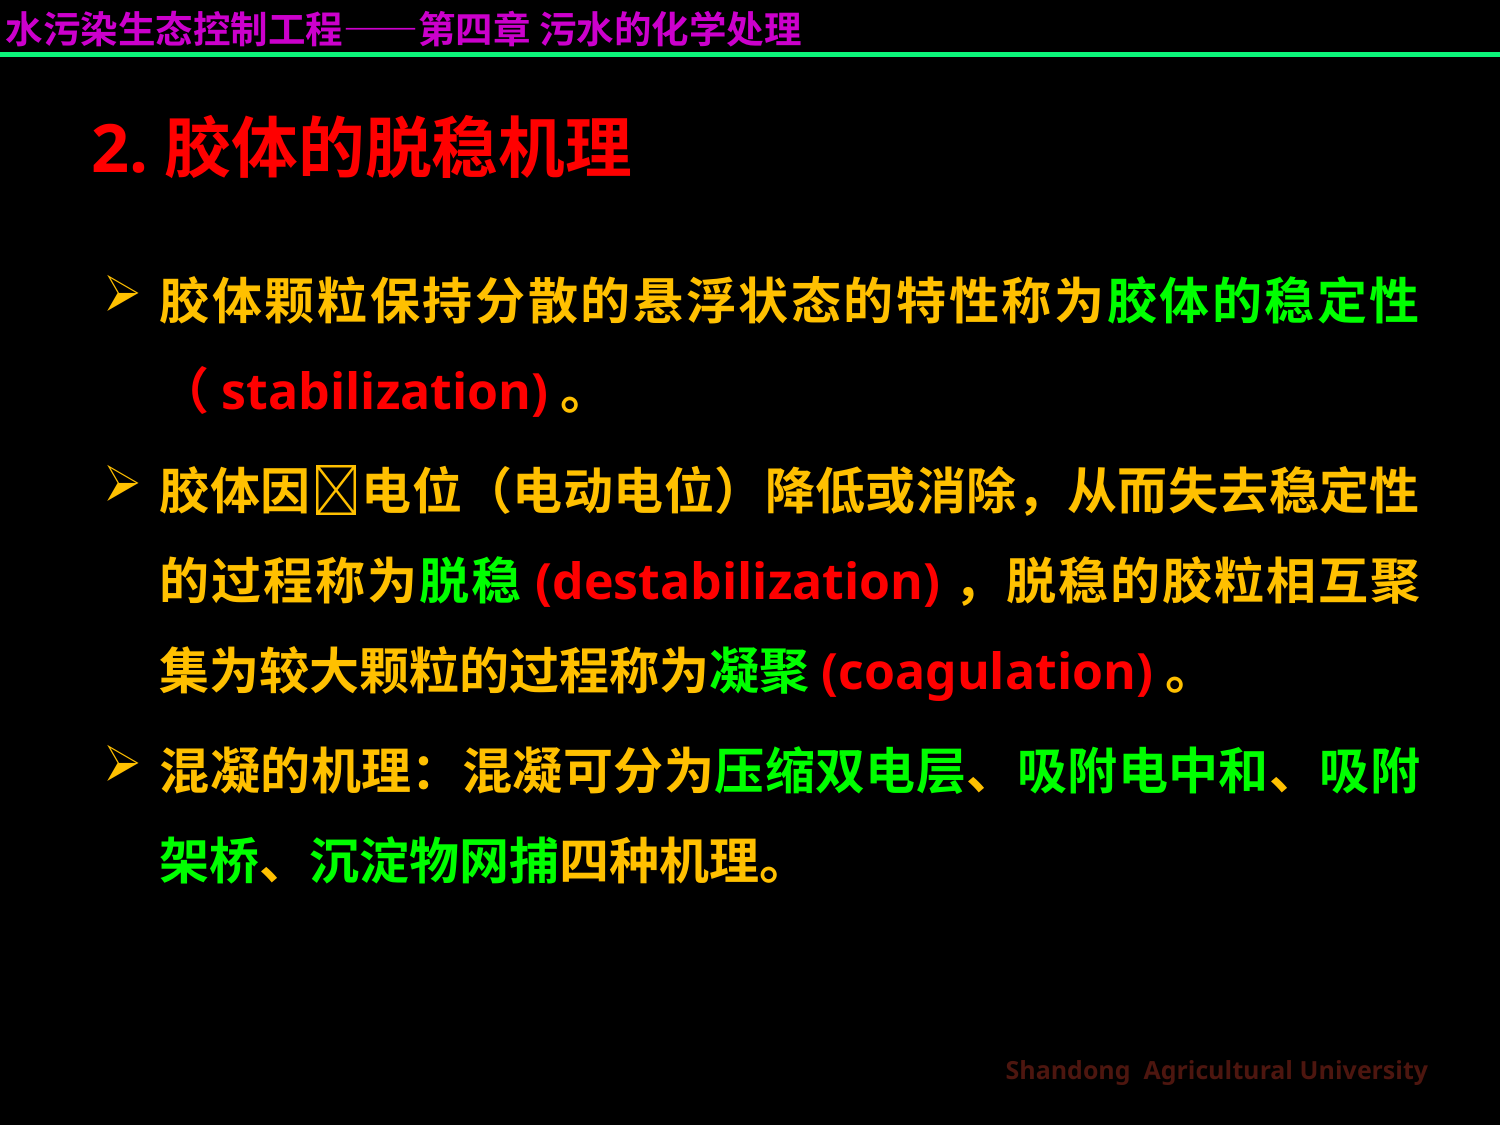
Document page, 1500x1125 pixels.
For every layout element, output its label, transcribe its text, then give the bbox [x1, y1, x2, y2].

list 胶体颗粒保持分散的悬浮状态的特性称为胶体的稳定性（stabilization)。 胶体因电位（电动电位）降低或消除，从而失去稳定性的过程称为脱稳(destabilization)，脱稳的胶粒相互聚集为较大颗粒的过程称为凝聚(coagulation)。 混凝的机理：混凝可分为压缩双电层、吸附电中和、吸附架桥、沉淀物网捕四种机理。 [88, 231, 1436, 982]
title 2.胶体的脱稳机理 [76, 66, 1430, 225]
